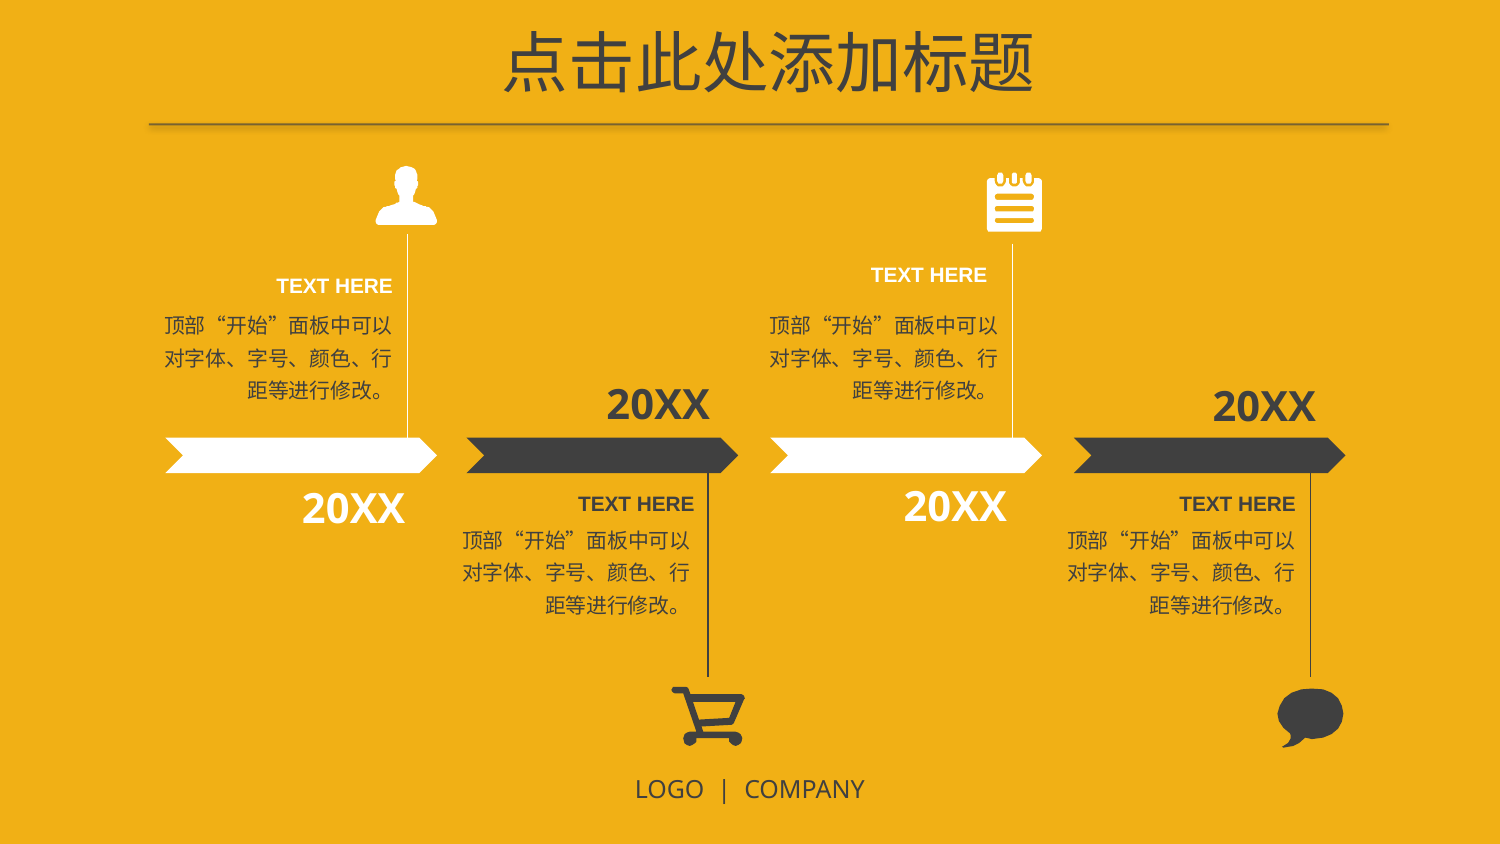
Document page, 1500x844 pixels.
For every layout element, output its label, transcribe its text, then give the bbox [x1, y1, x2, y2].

text_box [770, 437, 1042, 474]
text_box [466, 437, 739, 474]
text_box 顶部“开始”面板中可以对字体、字号、颜色、行距等进行修改。 [1041, 512, 1305, 625]
text_box [671, 686, 745, 746]
text_box 顶部“开始”面板中可以对字体、字号、颜色、行距等进行修改。 [744, 298, 1008, 411]
text_box 顶部“开始”面板中可以对字体、字号、颜色、行距等进行修改。 [139, 298, 403, 411]
text_box 20XX [1197, 372, 1331, 437]
text_box TEXT HERE [1072, 483, 1305, 512]
text_box 点击此处添加标题 [240, 12, 1297, 108]
text_box 20XX [287, 474, 421, 539]
text_box [997, 172, 1004, 184]
text_box [1277, 688, 1344, 748]
text_box [1025, 172, 1032, 184]
text_box [375, 165, 437, 225]
text_box [1073, 437, 1346, 474]
text_box LOGO | COMPANY [594, 771, 906, 811]
text_box 20XX [888, 472, 1023, 538]
text_box [165, 437, 438, 474]
text_box TEXT HERE [466, 483, 703, 512]
text_box [986, 178, 1042, 232]
text_box [1011, 172, 1017, 184]
text_box TEXT HERE [165, 265, 403, 298]
text_box 20XX [591, 370, 725, 436]
text_box TEXT HERE [785, 254, 1002, 295]
text_box 顶部“开始”面板中可以对字体、字号、颜色、行距等进行修改。 [436, 512, 703, 625]
